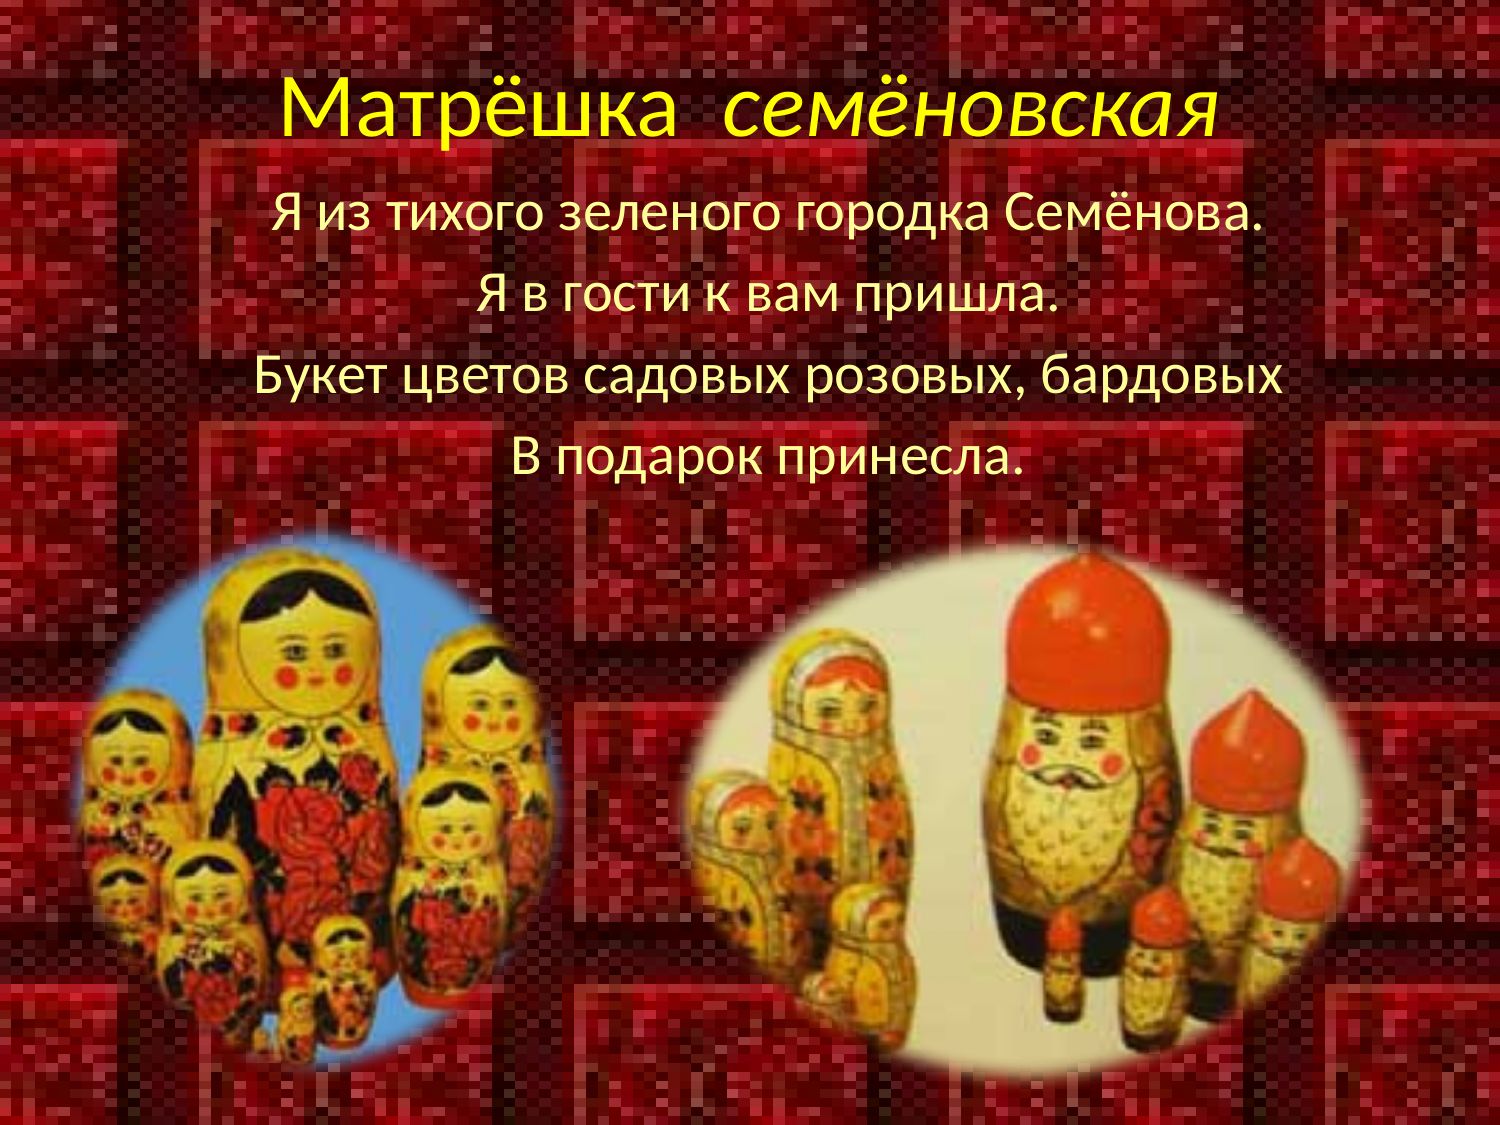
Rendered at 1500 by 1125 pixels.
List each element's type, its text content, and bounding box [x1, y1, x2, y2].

list Я из тихого зеленого городка Семёнова. Я в гости к вам пришла. Букет цветов садовых розовых, бардовых В подарок принесла. [93, 164, 1444, 517]
picture [0, 0, 1500, 1125]
title Матрёшка семёновская [72, 16, 1425, 211]
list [58, 515, 575, 1083]
